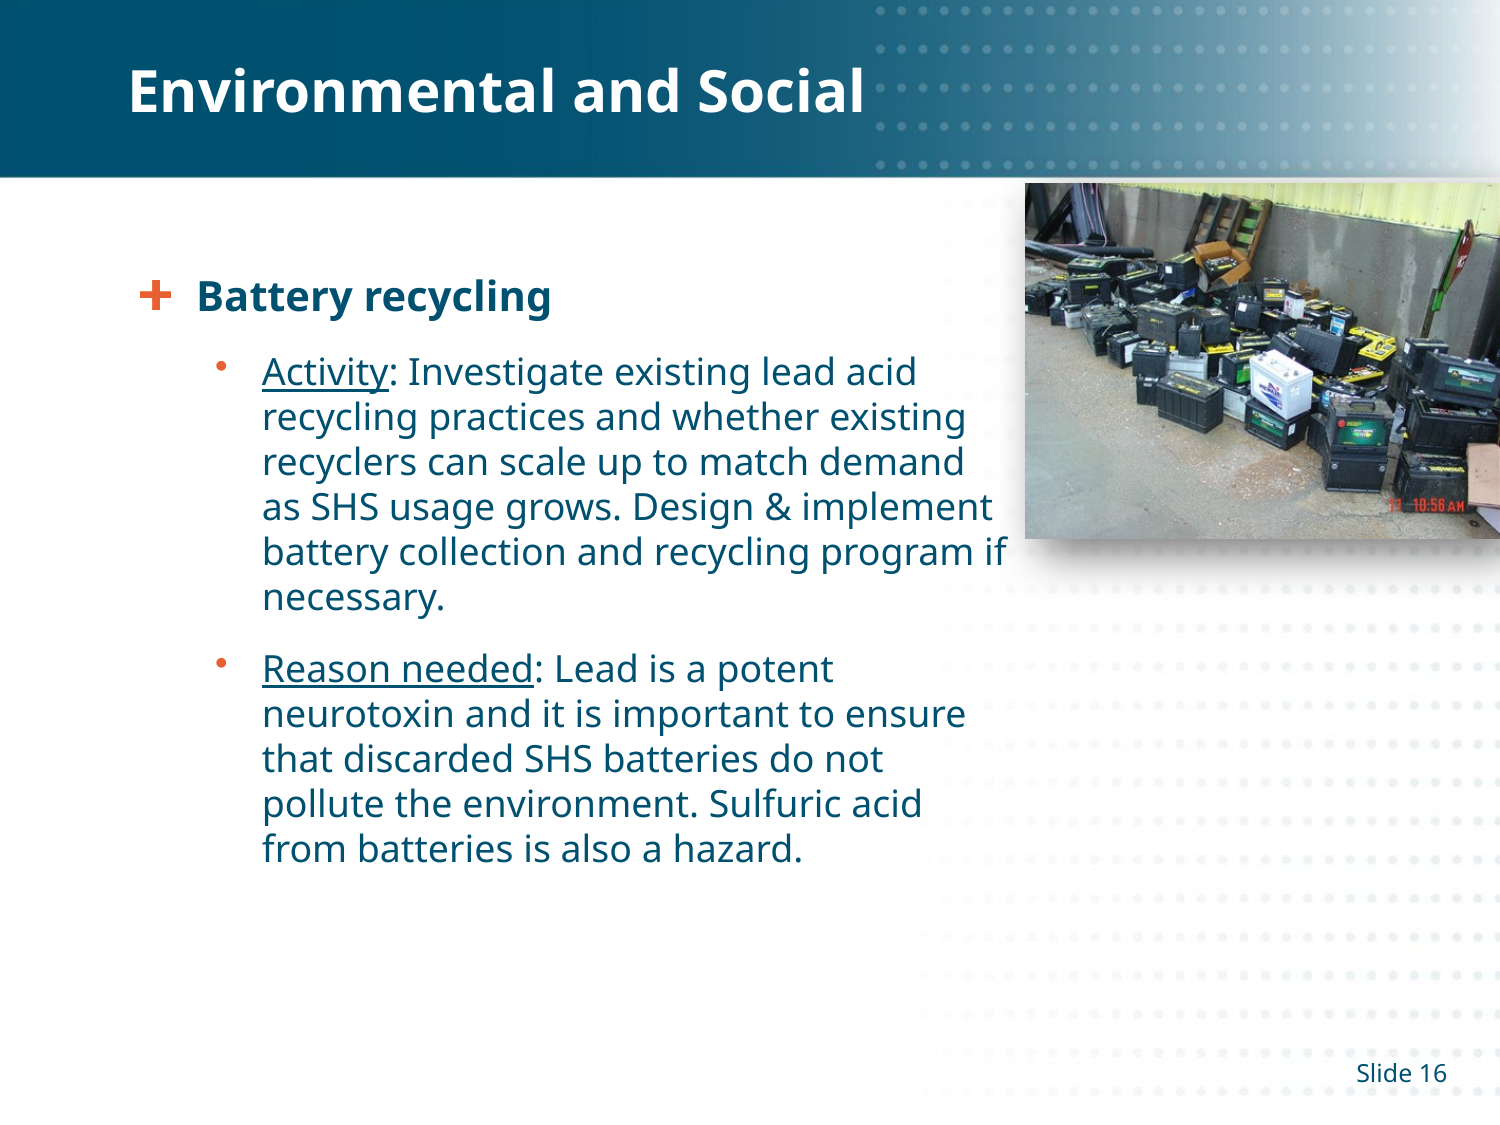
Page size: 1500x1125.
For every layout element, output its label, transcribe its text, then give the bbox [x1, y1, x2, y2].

slide_number 16 [1112, 1049, 1463, 1125]
list Battery recycling Activity: Investigate existing lead acid recycling practices and whether existing recyclers can scale up to match demand as SHS usage grows. Design & implement battery collection and recycling program if necessary. Reason needed: Lead is a potent neurotoxin and it is important to ensure that discarded SHS batteries do not pollute the environment. Sulfuric acid from batteries is also a hazard. [125, 262, 1025, 1005]
picture [0, 0, 1500, 1125]
title Environmental and Social [112, 0, 1300, 184]
